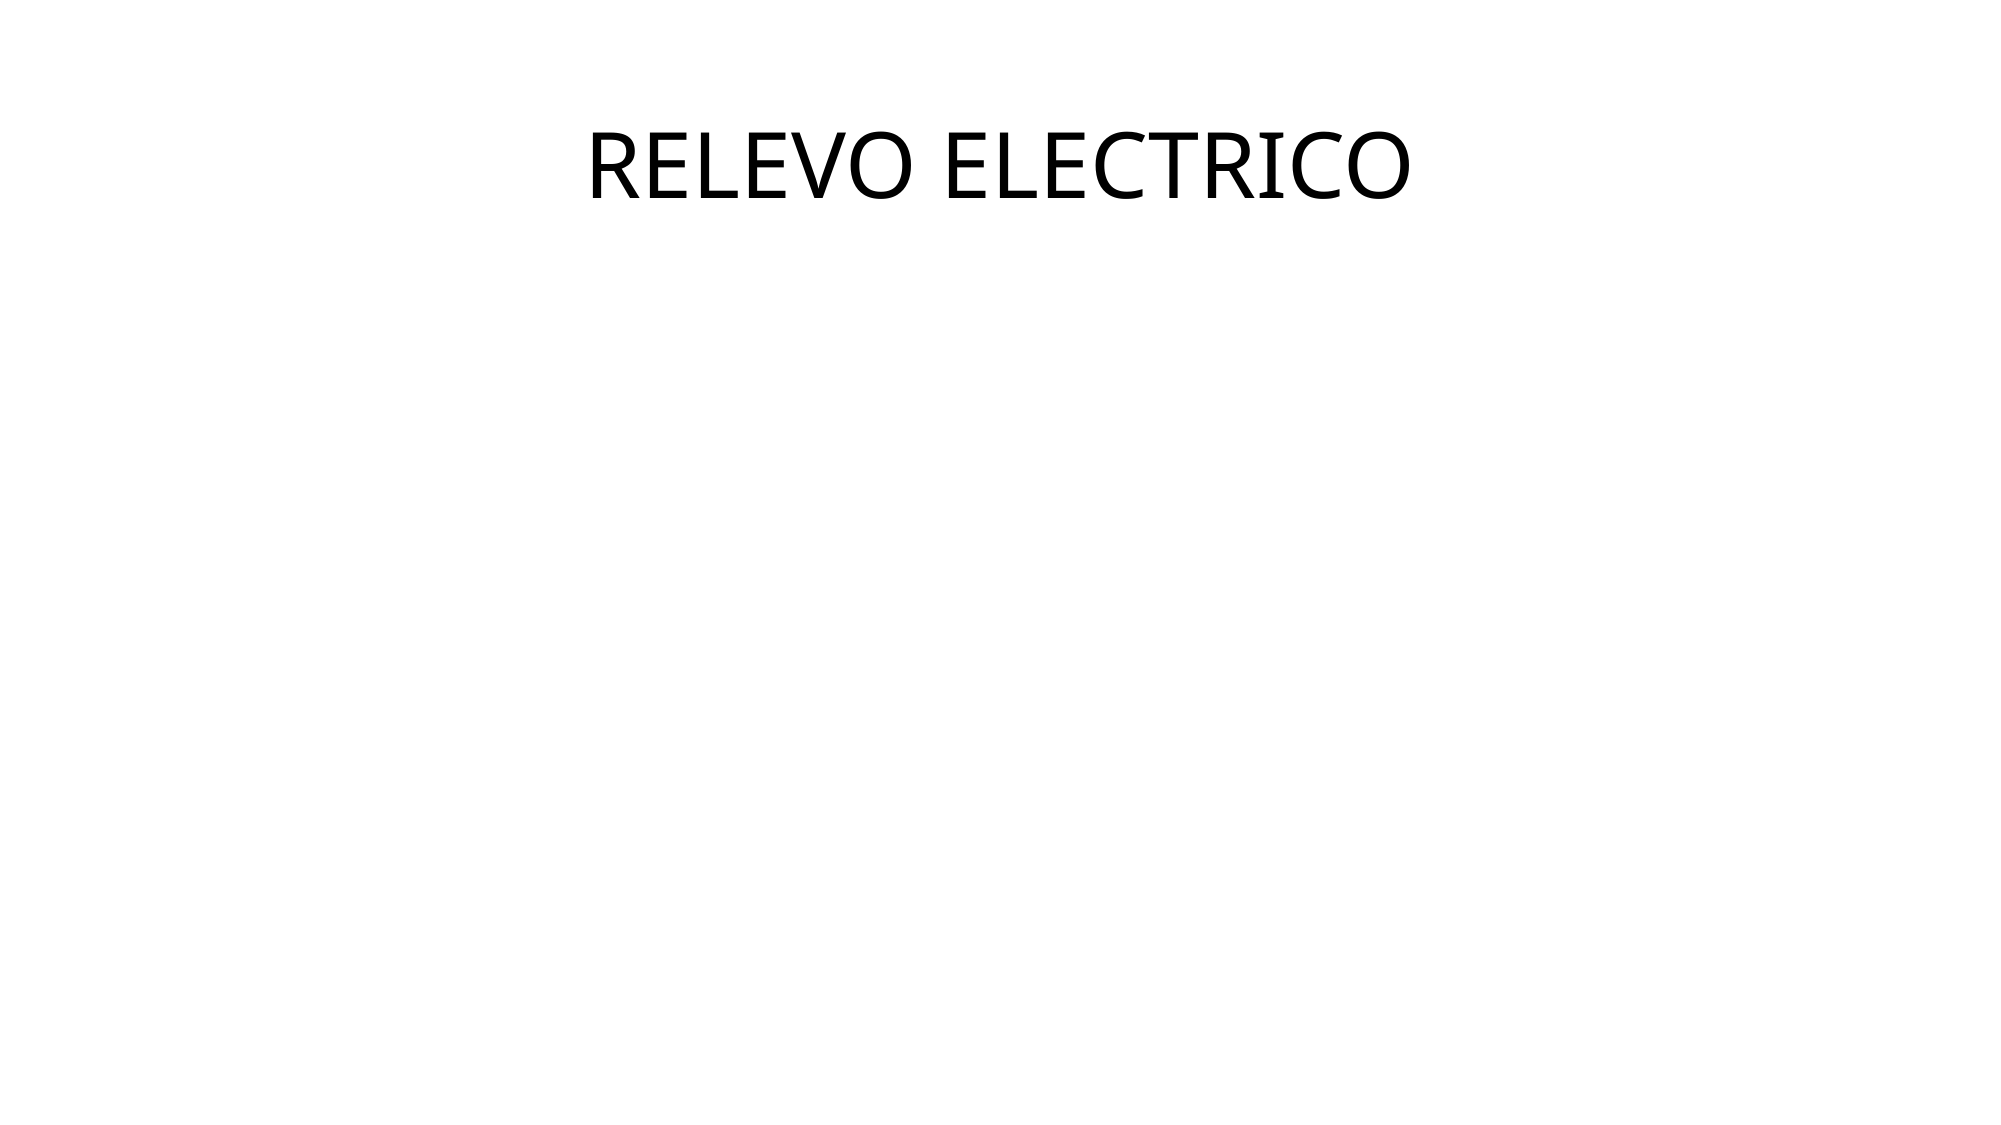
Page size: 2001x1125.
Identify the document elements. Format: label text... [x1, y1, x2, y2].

title RELEVO ELECTRICO [137, 59, 1863, 278]
